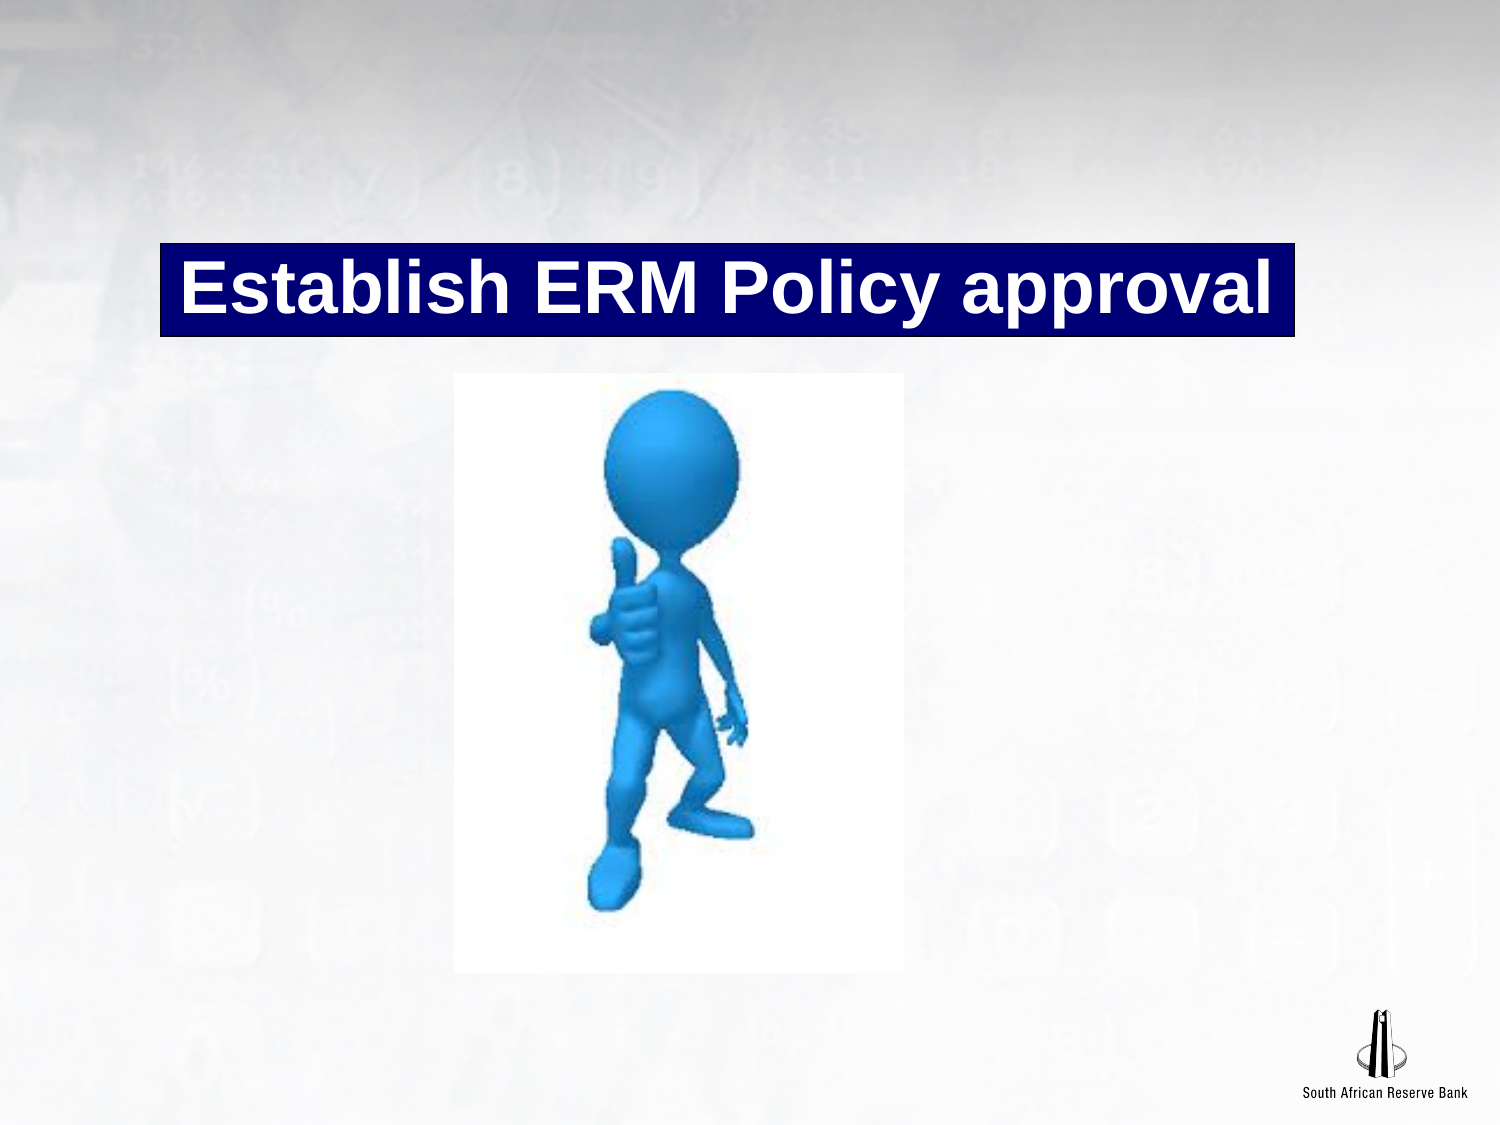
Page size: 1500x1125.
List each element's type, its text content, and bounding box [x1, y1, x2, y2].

picture [0, 0, 1500, 1125]
title Establish ERM Policy approval [160, 243, 1295, 337]
